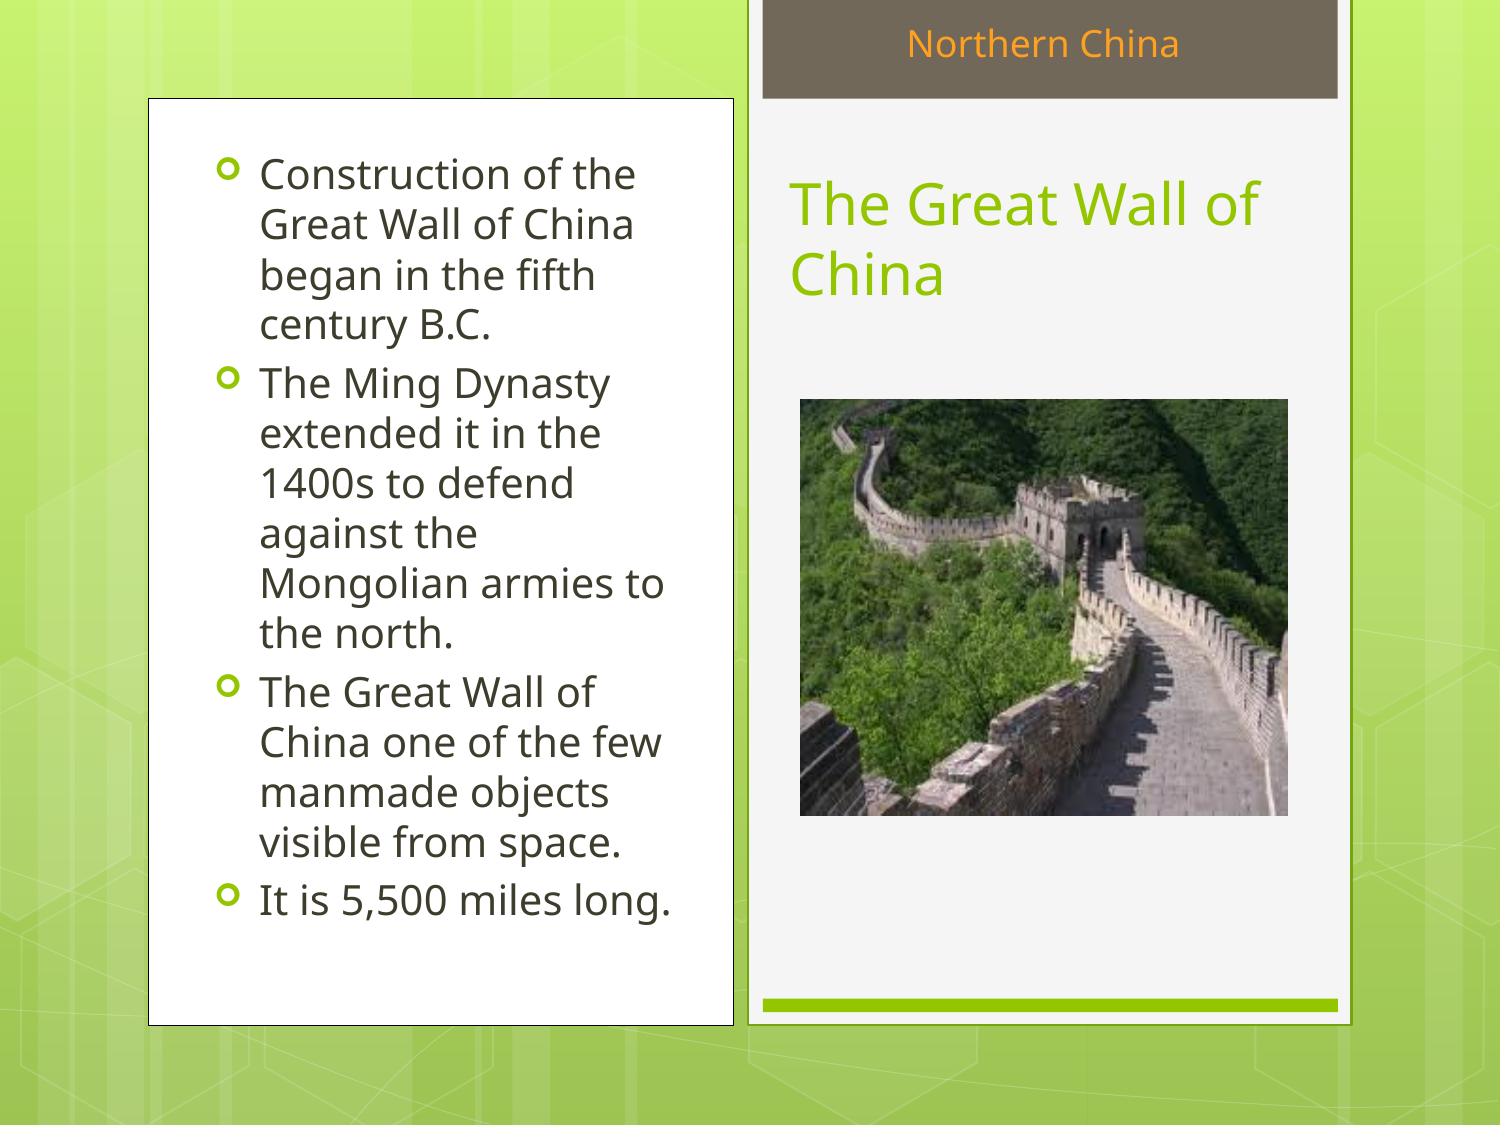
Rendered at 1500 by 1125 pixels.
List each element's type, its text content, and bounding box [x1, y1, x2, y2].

text_box Northern China [824, 12, 1263, 73]
title The Great Wall of China [774, 75, 1317, 315]
list Construction of the Great Wall of China began in the fifth century B.C. The Ming Dynasty extended it in the 1400s to defend against the Mongolian armies to the north. The Great Wall of China one of the few manmade objects visible from space. It is 5,500 miles long. [187, 140, 695, 986]
picture [799, 399, 1288, 816]
